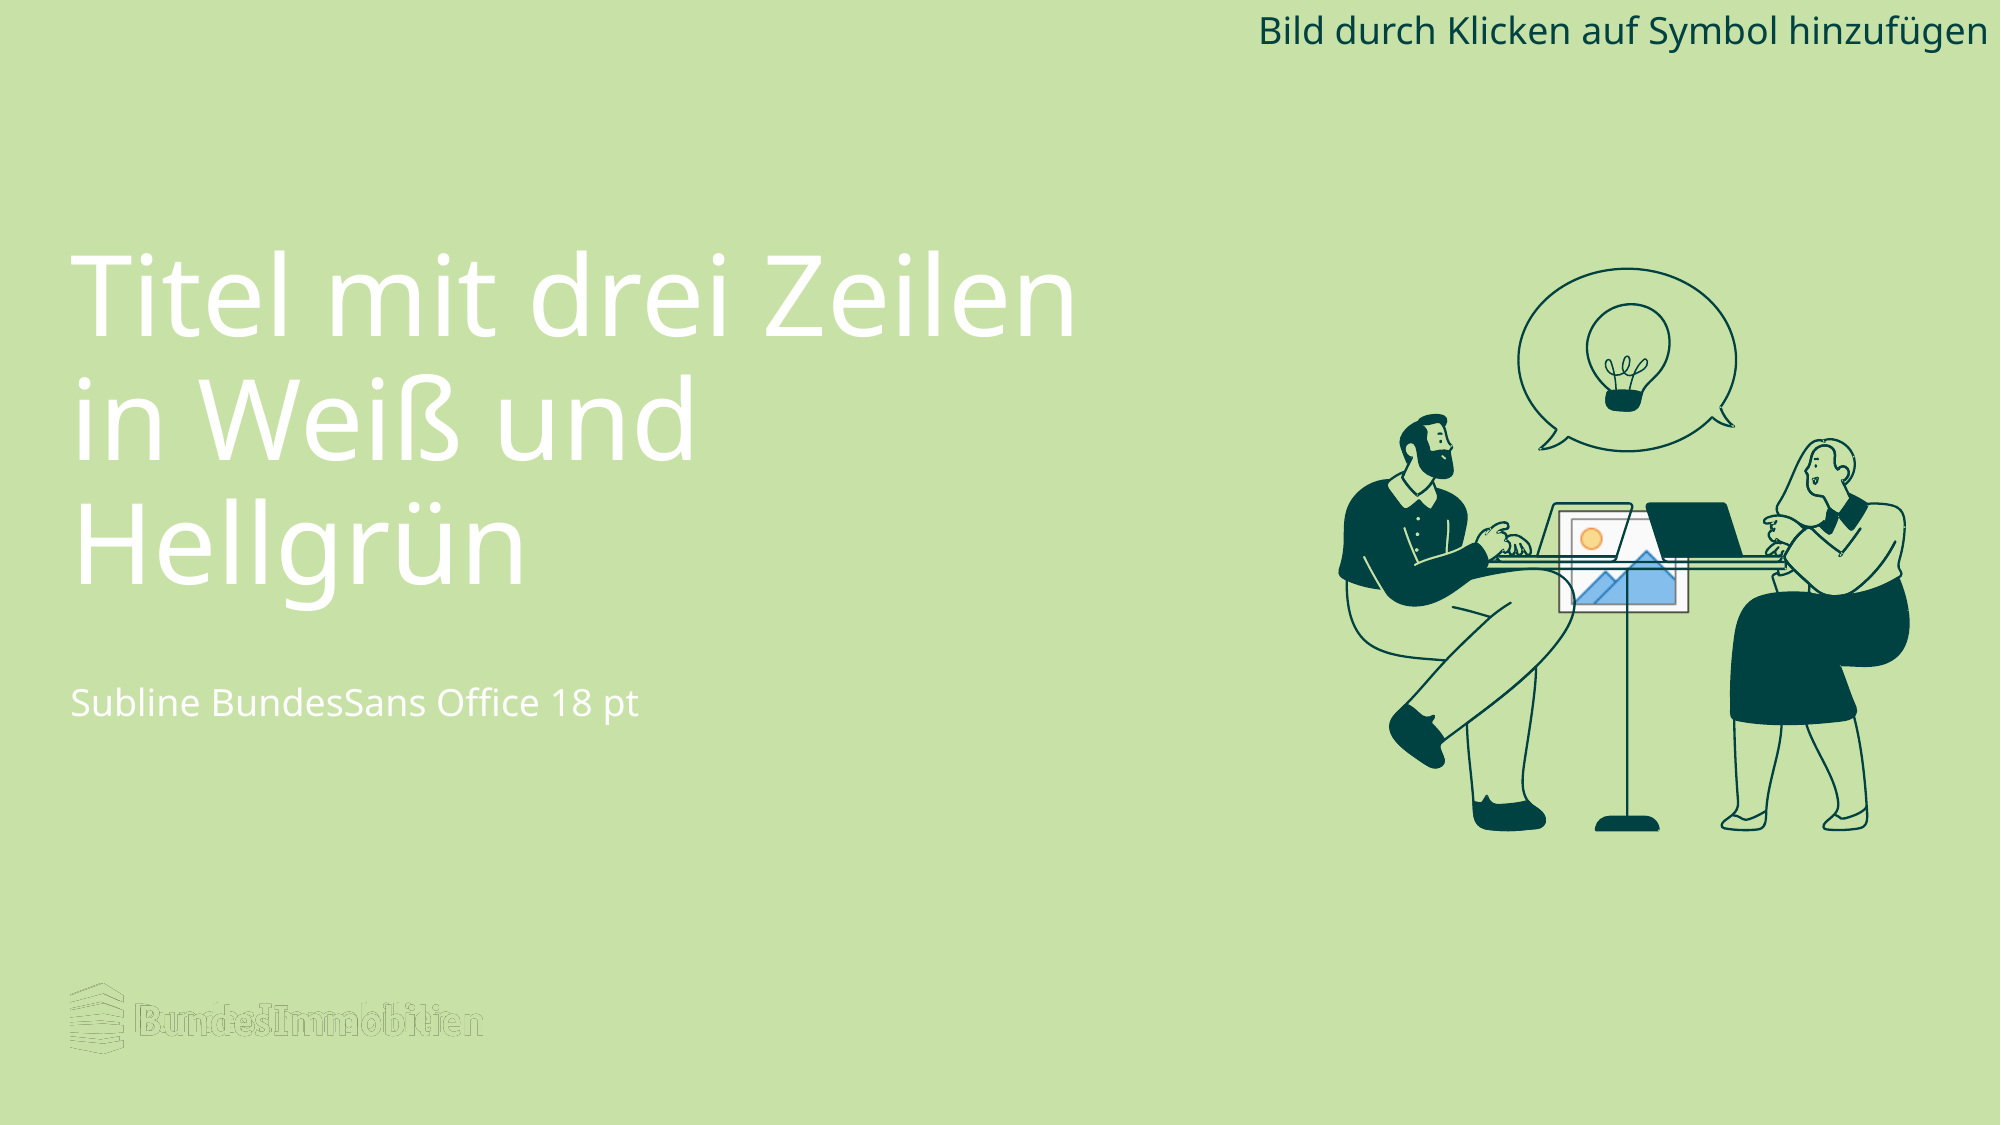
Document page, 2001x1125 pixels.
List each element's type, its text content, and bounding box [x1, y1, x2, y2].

picture [1247, 0, 2000, 1125]
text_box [1337, 266, 1907, 832]
subtitle Subline BundesSans Office 18 pt [70, 674, 1175, 863]
title Headline Titel mit drei Zeilen in Weiß und Hellgrün [70, 125, 1175, 610]
picture [70, 983, 483, 1055]
